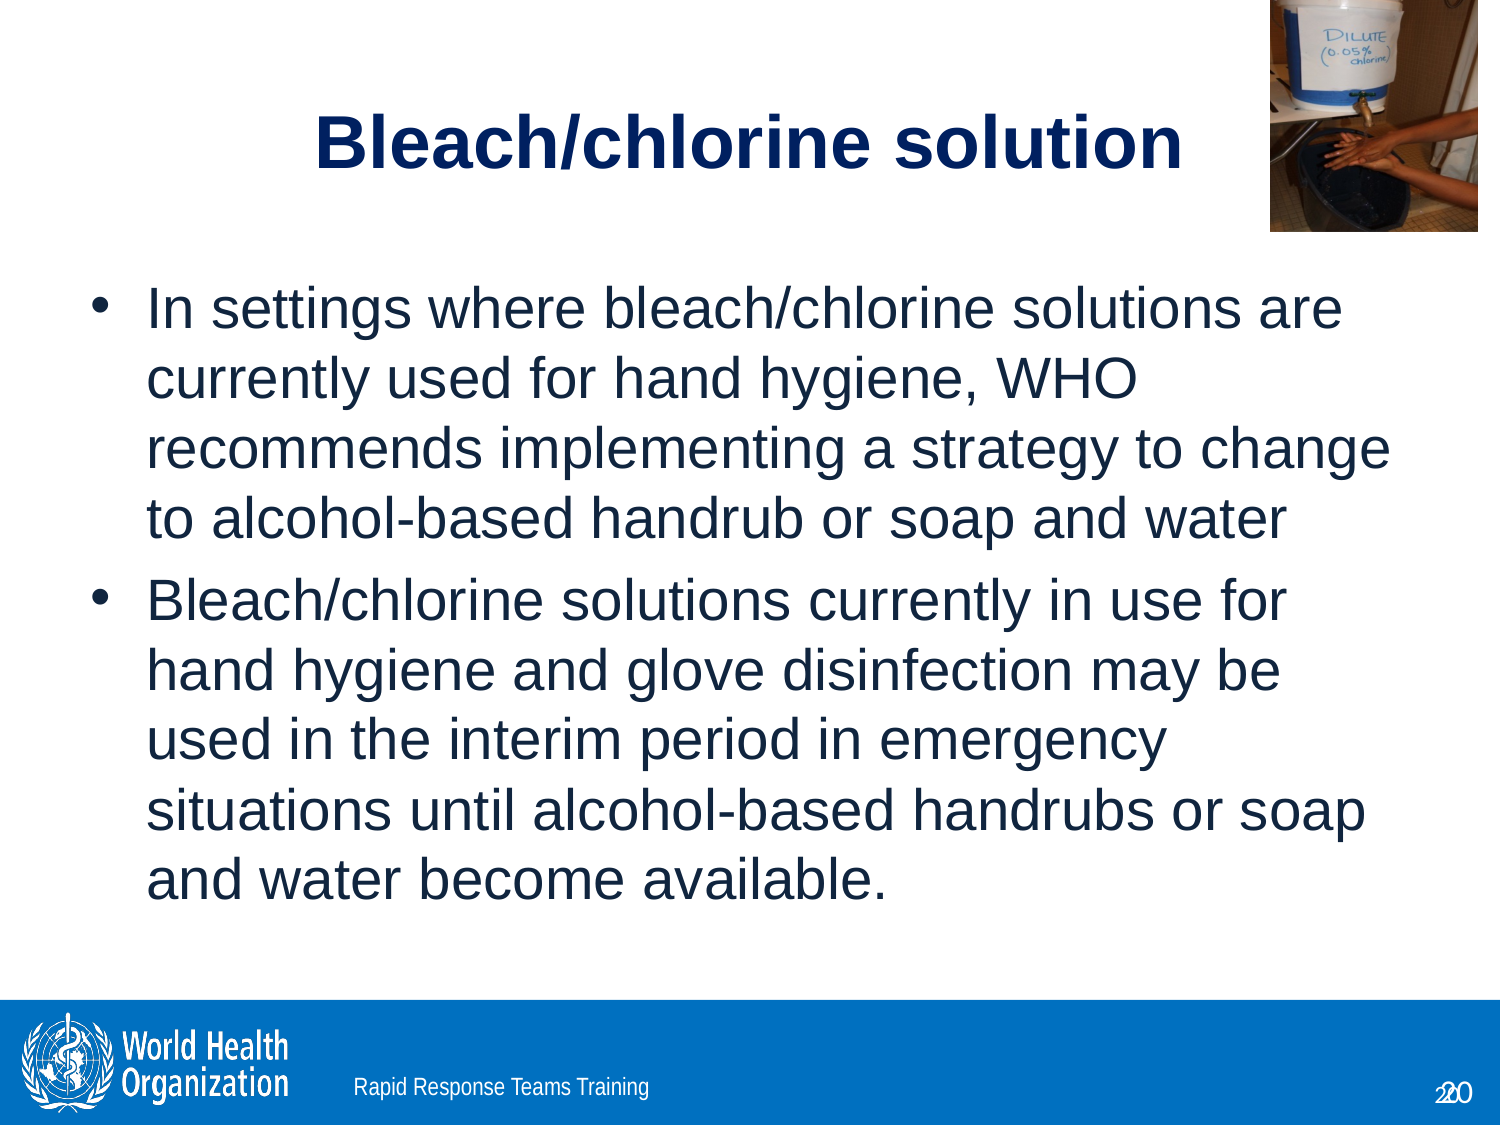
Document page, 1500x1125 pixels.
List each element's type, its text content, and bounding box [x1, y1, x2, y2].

list In settings where bleach/chlorine solutions are currently used for hand hygiene, WHO recommends implementing a strategy to change to alcohol-based handrub or soap and water Bleach/chlorine solutions currently in use for hand hygiene and glove disinfection may be used in the interim period in emergency situations until alcohol-based handrubs or soap and water become available. [75, 262, 1425, 1005]
picture [21, 1012, 288, 1113]
title Bleach/chlorine solution [75, 45, 1425, 233]
slide_number 20 [1374, 1063, 1475, 1124]
picture [1257, 0, 1491, 232]
